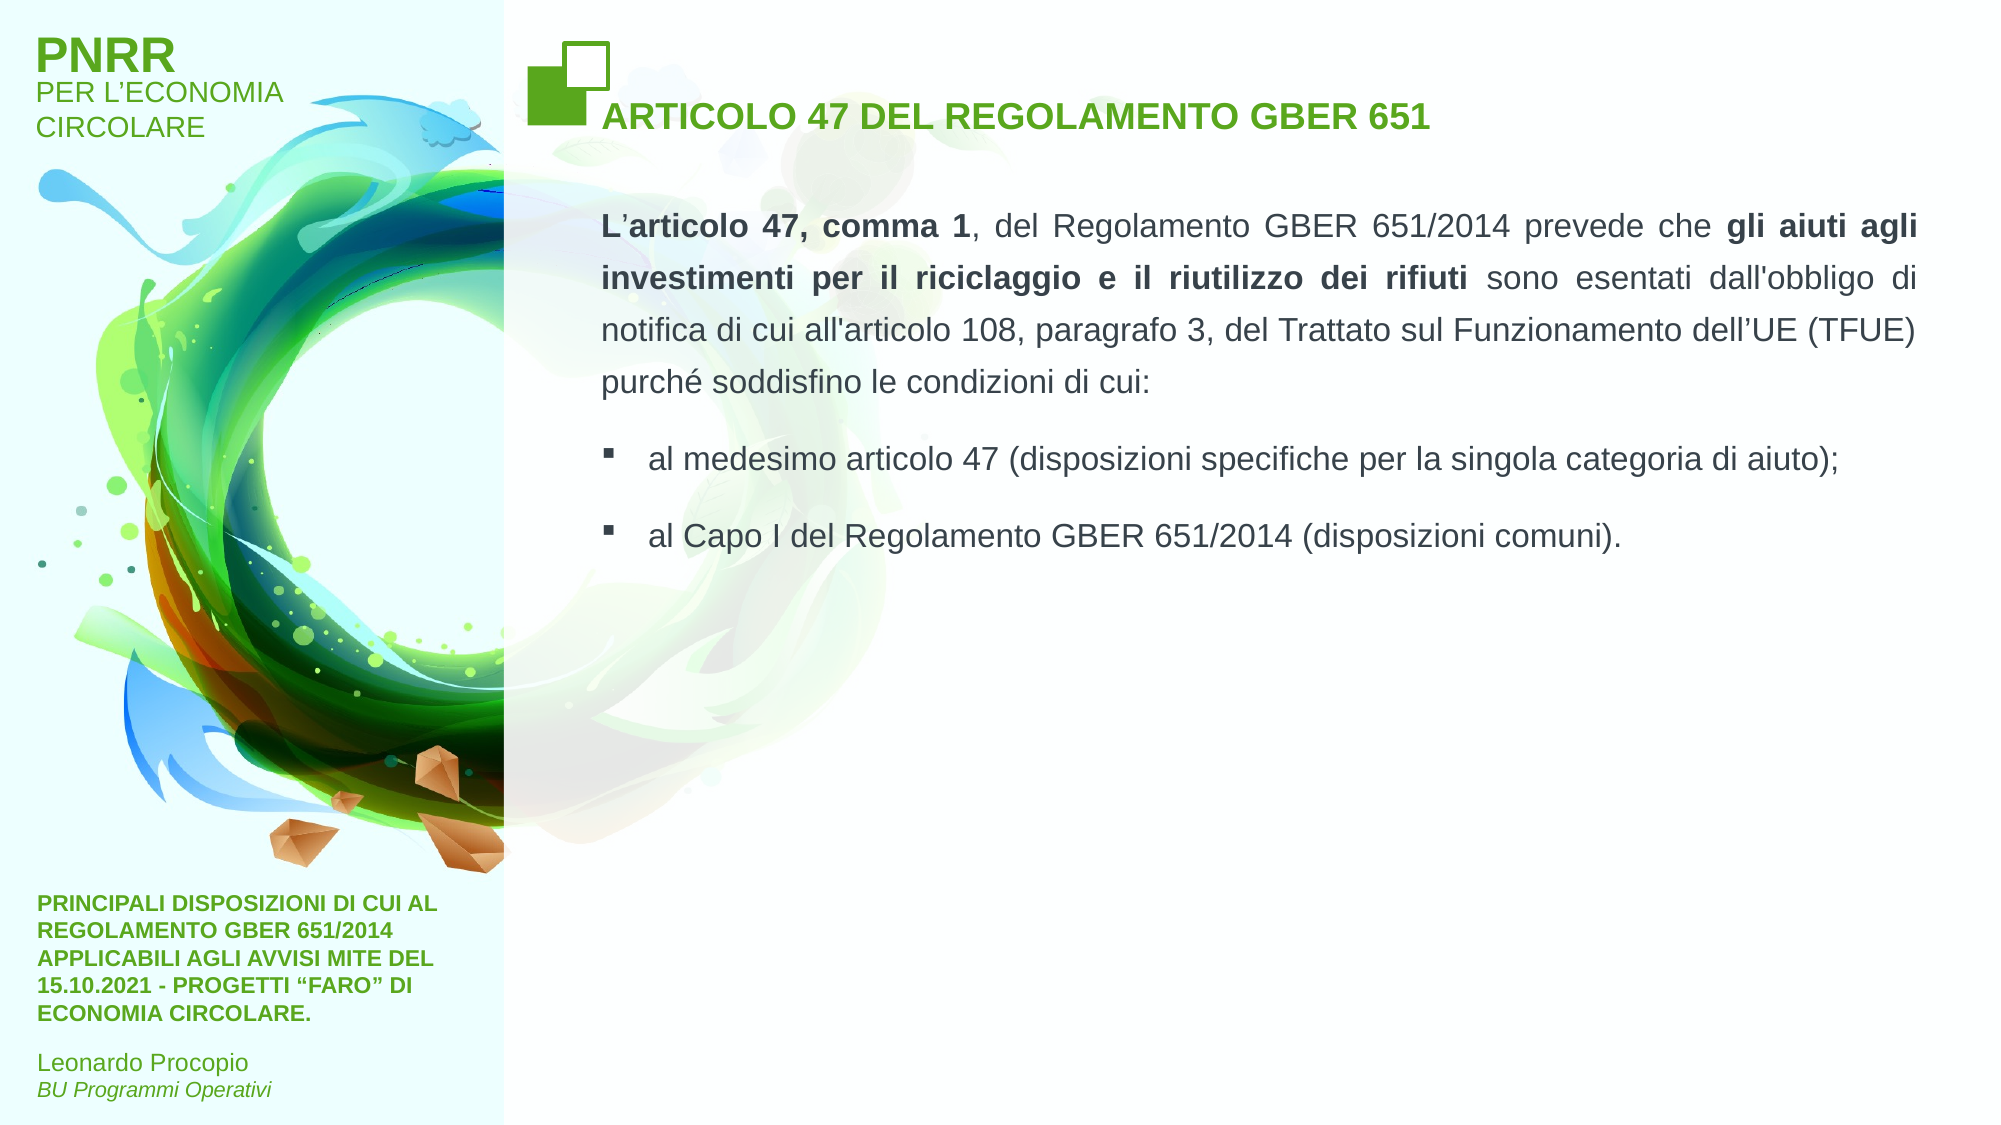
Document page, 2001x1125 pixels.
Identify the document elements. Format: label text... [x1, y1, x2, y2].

picture [0, 0, 503, 1125]
title ARTICOLO 47 DEL REGOLAMENTO GBER 651 [586, 84, 1704, 167]
text_box [526, 64, 589, 128]
list L’articolo 47, comma 1, del Regolamento GBER 651/2014 prevede che gli aiuti agli investimenti per il riciclaggio e il riutilizzo dei rifiuti sono esentati dall'obbligo di notifica di cui all'articolo 108, paragrafo 3, del Trattato sul Funzionamento dell’UE (TFUE) purché soddisfino le condizioni di cui: al medesimo articolo 47 (disposizioni specifiche per la singola categoria di aiuto); al Capo I del Regolamento GBER 651/2014 (disposizioni comuni). [586, 184, 1934, 870]
text_box [562, 41, 610, 91]
